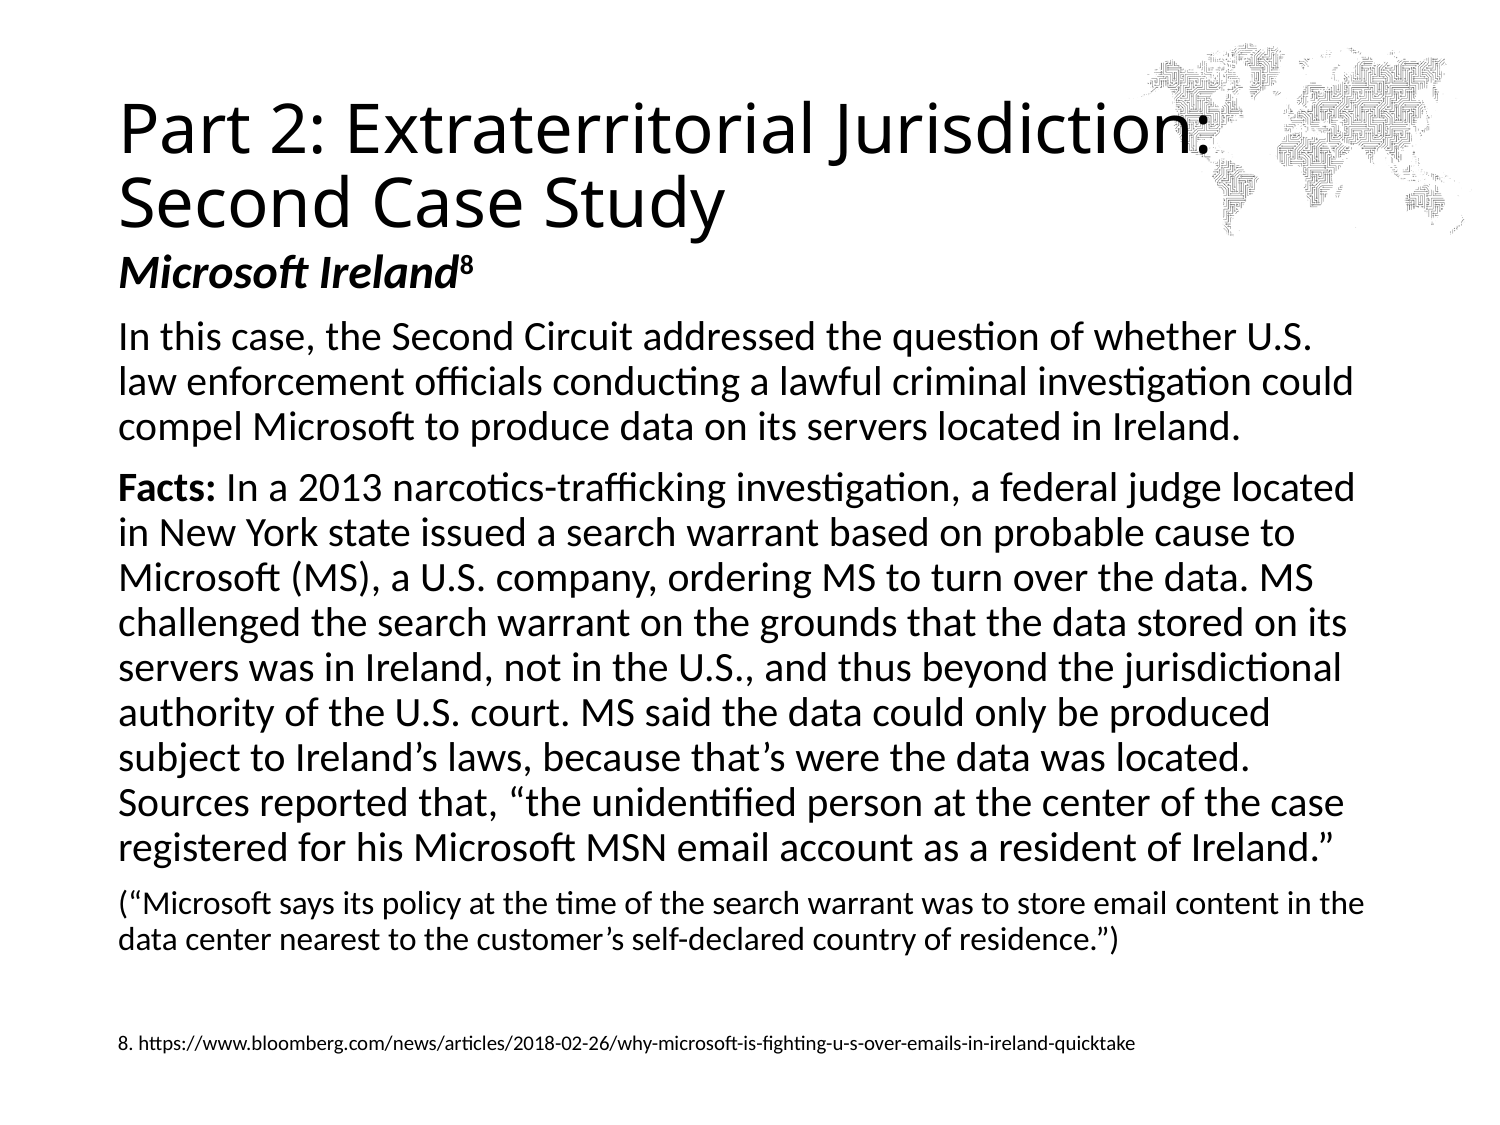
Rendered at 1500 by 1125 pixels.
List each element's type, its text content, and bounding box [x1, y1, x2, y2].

list Microsoft Ireland8 In this case, the Second Circuit addressed the question of whether U.S. law enforcement officials conducting a lawful criminal investigation could compel Microsoft to produce data on its servers located in Ireland. Facts: In a 2013 narcotics-trafficking investigation, a federal judge located in New York state issued a search warrant based on probable cause to Microsoft (MS), a U.S. company, ordering MS to turn over the data. MS challenged the search warrant on the grounds that the data stored on its servers was in Ireland, not in the U.S., and thus beyond the jurisdictional authority of the U.S. court. MS said the data could only be produced subject to Ireland’s laws, because that’s were the data was located. Sources reported that, “the unidentified person at the center of the case registered for his Microsoft MSN email account as a resident of Ireland.” (“Microsoft says its policy at the time of the search warrant was to store email content in the data center nearest to the customer’s self-declared country of residence.”) [102, 239, 1398, 989]
picture [1128, 43, 1472, 237]
title Part 2: Extraterritorial Jurisdiction: Second Case Study [102, 59, 1398, 239]
text_box 8. https://www.bloomberg.com/news/articles/2018-02-26/why-microsoft-is-fighting-u-s-over-emails-in-ireland-quicktake [103, 1021, 1397, 1087]
